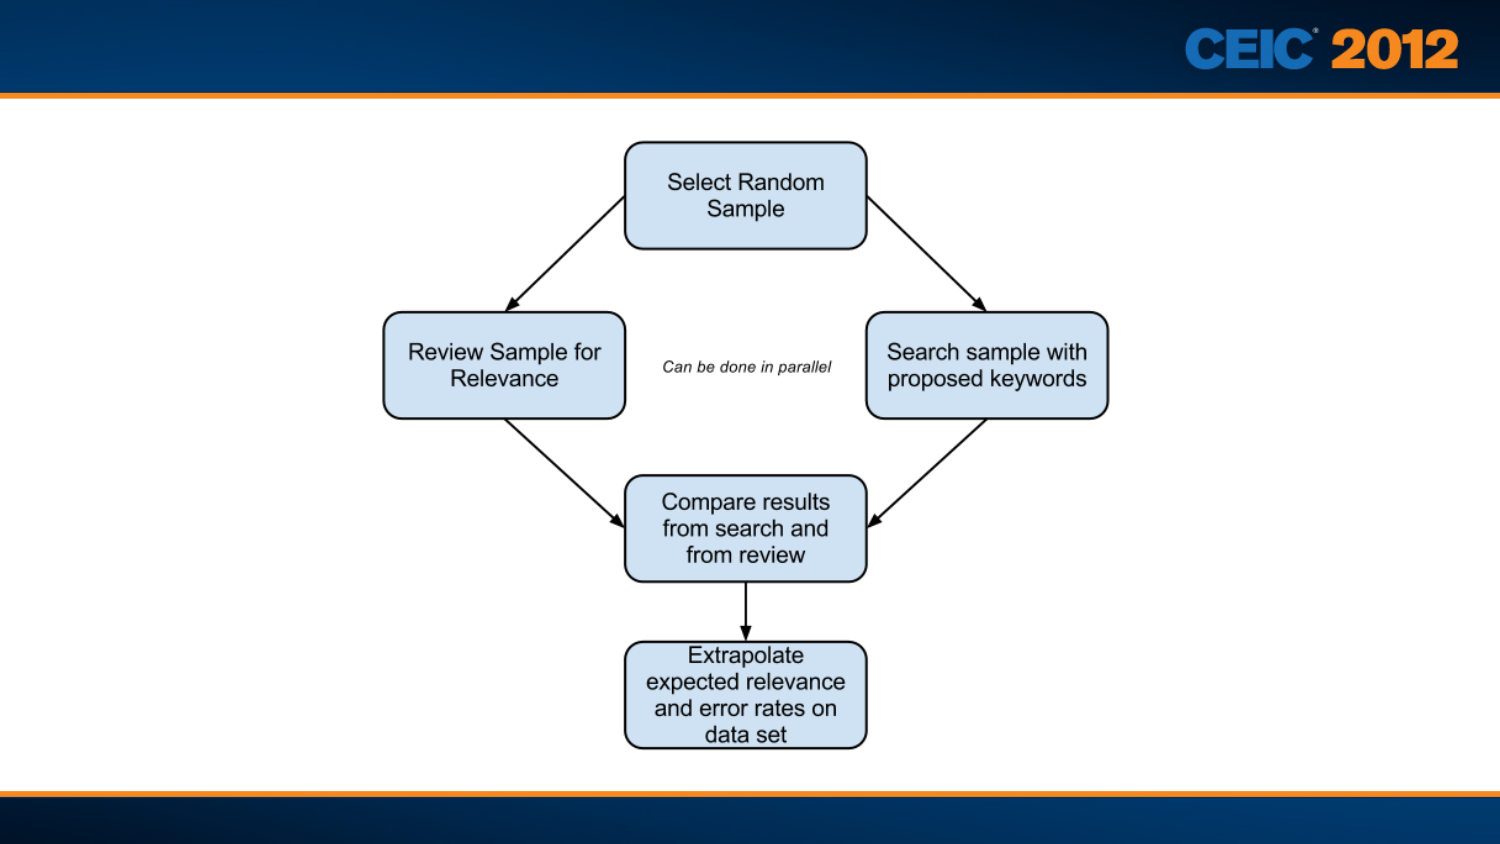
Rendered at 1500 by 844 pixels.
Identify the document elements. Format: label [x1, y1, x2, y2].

list [153, 0, 1338, 810]
picture [0, 0, 1500, 844]
